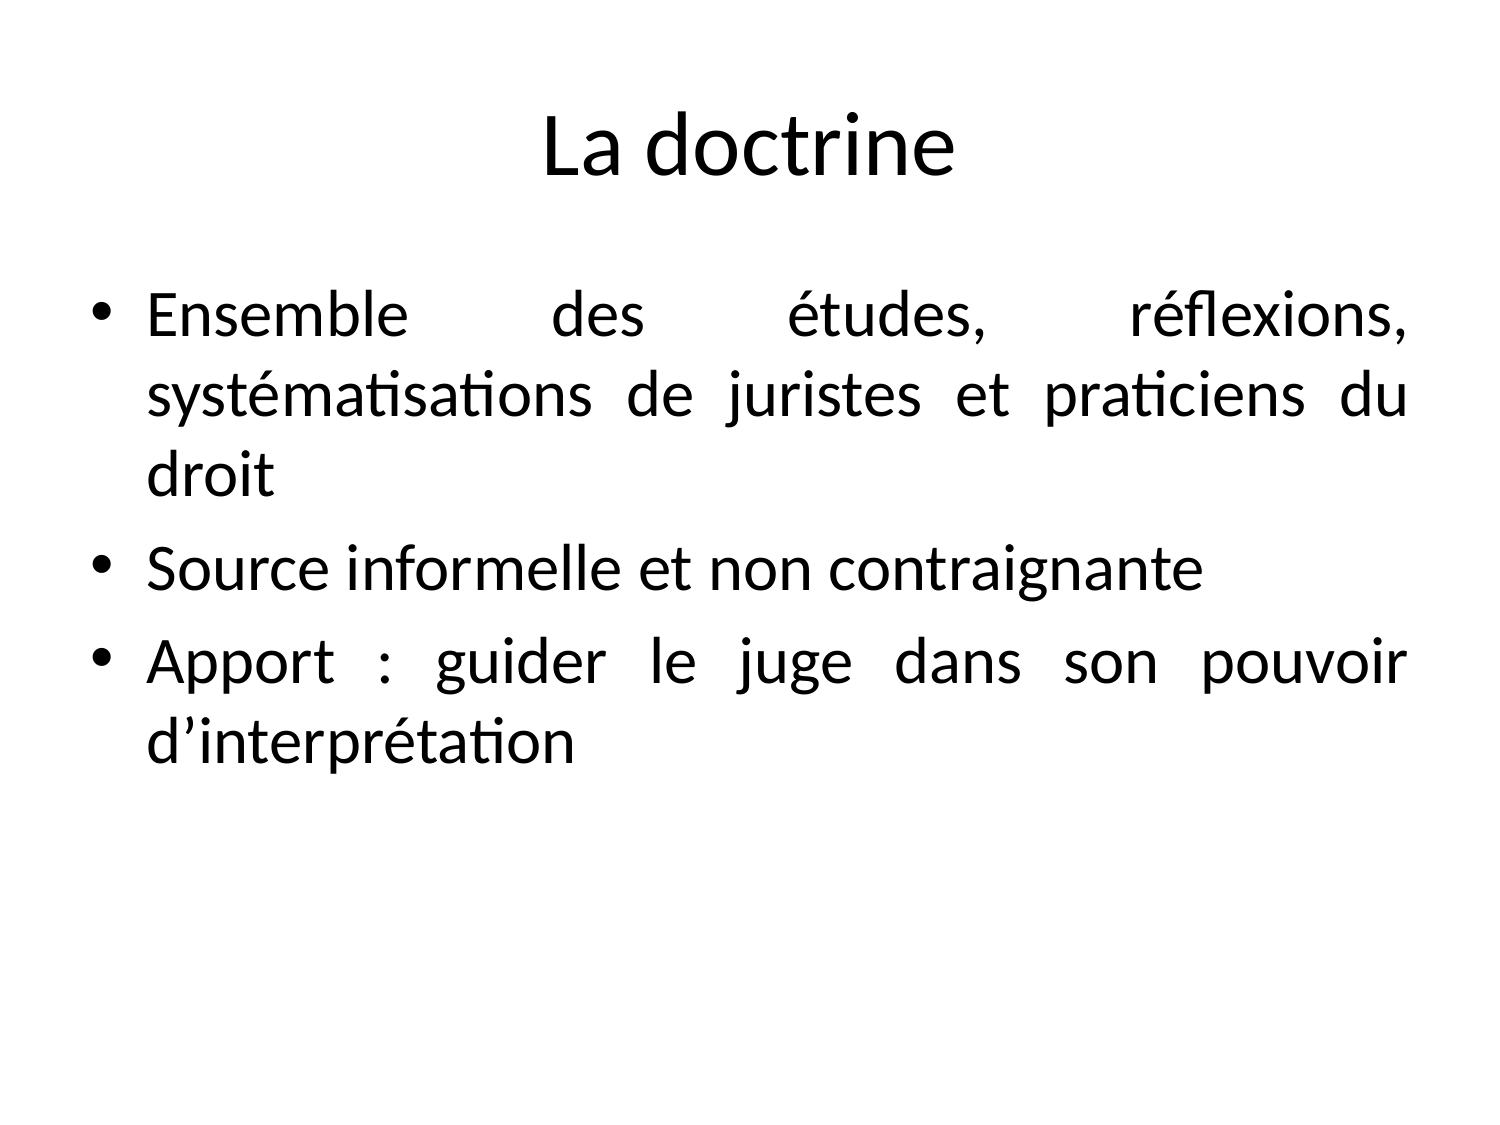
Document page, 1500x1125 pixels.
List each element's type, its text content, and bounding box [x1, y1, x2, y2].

title La doctrine [75, 45, 1425, 233]
list Ensemble des études, réflexions, systématisations de juristes et praticiens du droit Source informelle et non contraignante Apport : guider le juge dans son pouvoir d’interprétation [75, 262, 1425, 1005]
